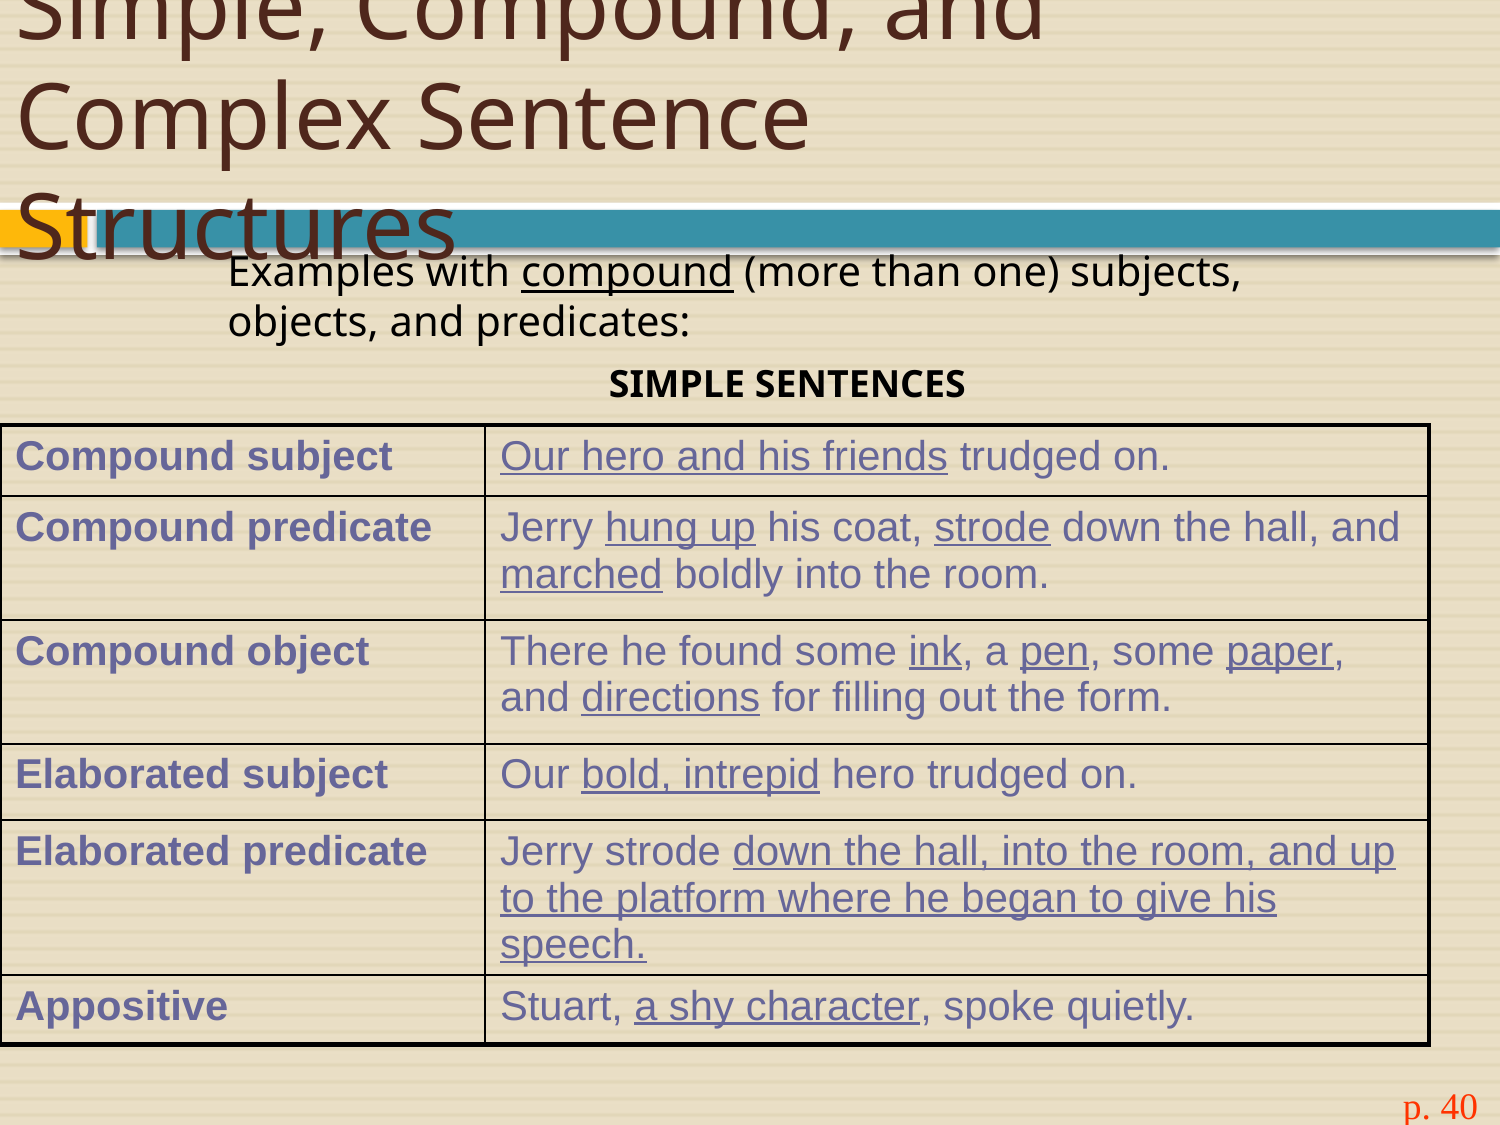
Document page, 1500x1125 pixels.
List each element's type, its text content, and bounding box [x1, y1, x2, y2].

table_cell Compound predicate [2, 497, 484, 619]
table_cell There he found some ink, a pen, some paper, and directions for filling out the form. [486, 621, 1427, 743]
list Examples with compound (more than one) subjects, objects, and predicates: SIMPLE SENTENCES [212, 237, 1363, 409]
table_cell Our bold, intrepid hero trudged on. [486, 745, 1427, 819]
table_header Our hero and his friends trudged on. [486, 427, 1427, 495]
table_cell Compound object [2, 621, 484, 743]
text_box p. 40 [1388, 1075, 1500, 1125]
table_cell Jerry strode down the hall, into the room, and up to the platform where he began to give his speech. [486, 821, 1427, 974]
table_cell Appositive [2, 976, 484, 1042]
table_cell Elaborated subject [2, 745, 484, 819]
table_cell Stuart, a shy character, spoke quietly. [486, 976, 1427, 1042]
table_cell Elaborated predicate [2, 821, 484, 974]
title Simple, Compound, and Complex Sentence Structures [0, 37, 1295, 188]
table_header Compound subject [2, 427, 484, 495]
table_cell Jerry hung up his coat, strode down the hall, and marched boldly into the room. [486, 497, 1427, 619]
